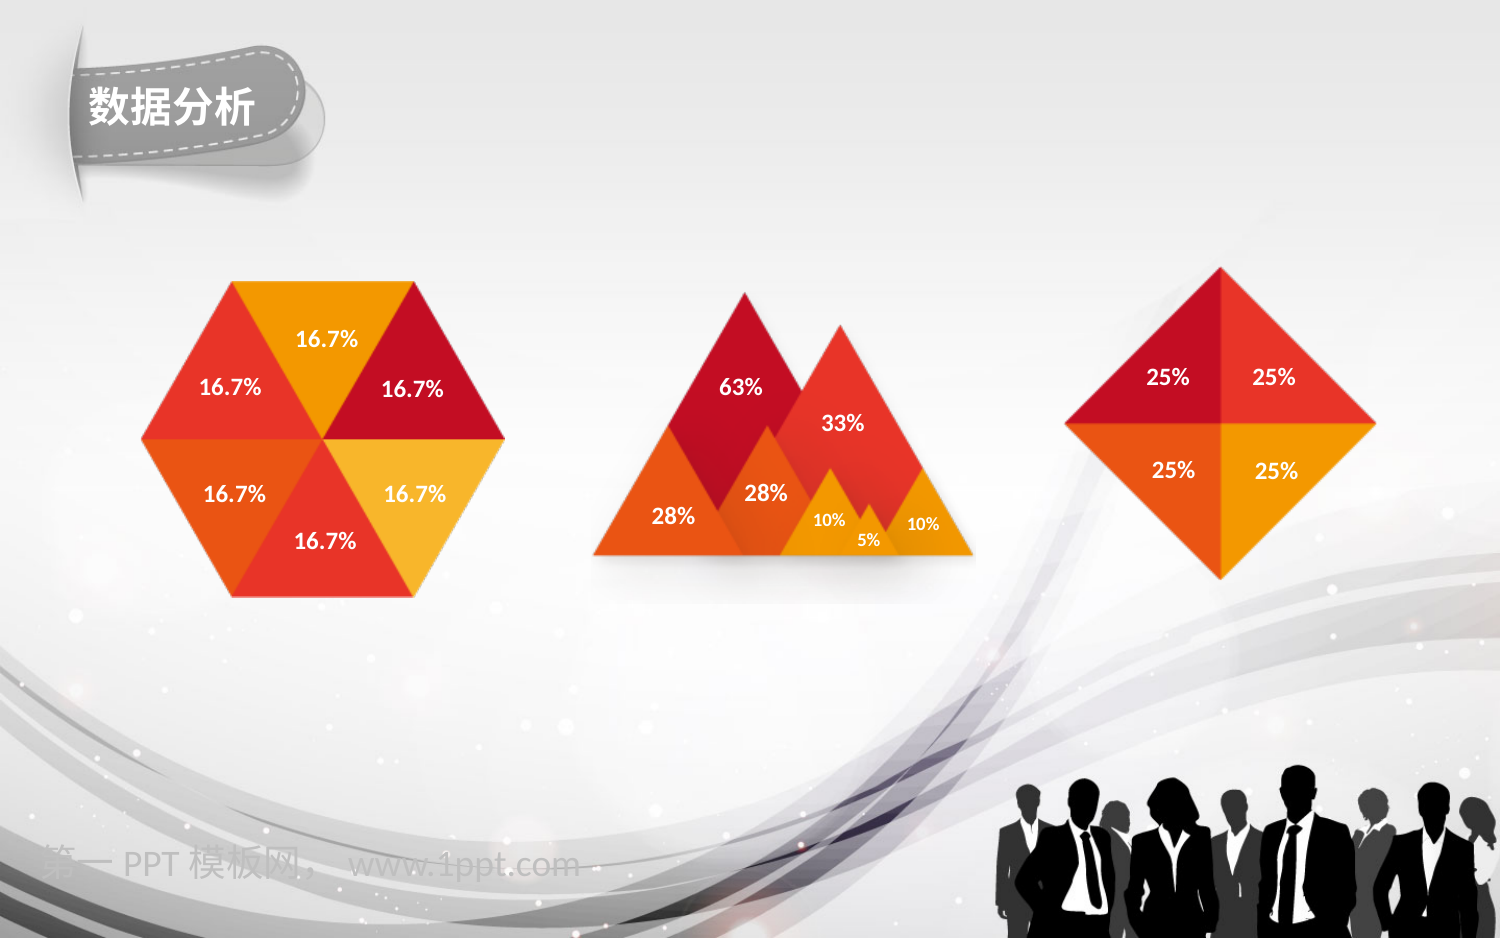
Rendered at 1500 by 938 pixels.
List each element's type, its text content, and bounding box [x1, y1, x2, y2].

title 数据分析 [63, 70, 282, 141]
text_box 第一PPT模板网，www.1ppt.com [24, 831, 597, 937]
picture [0, 0, 1500, 938]
